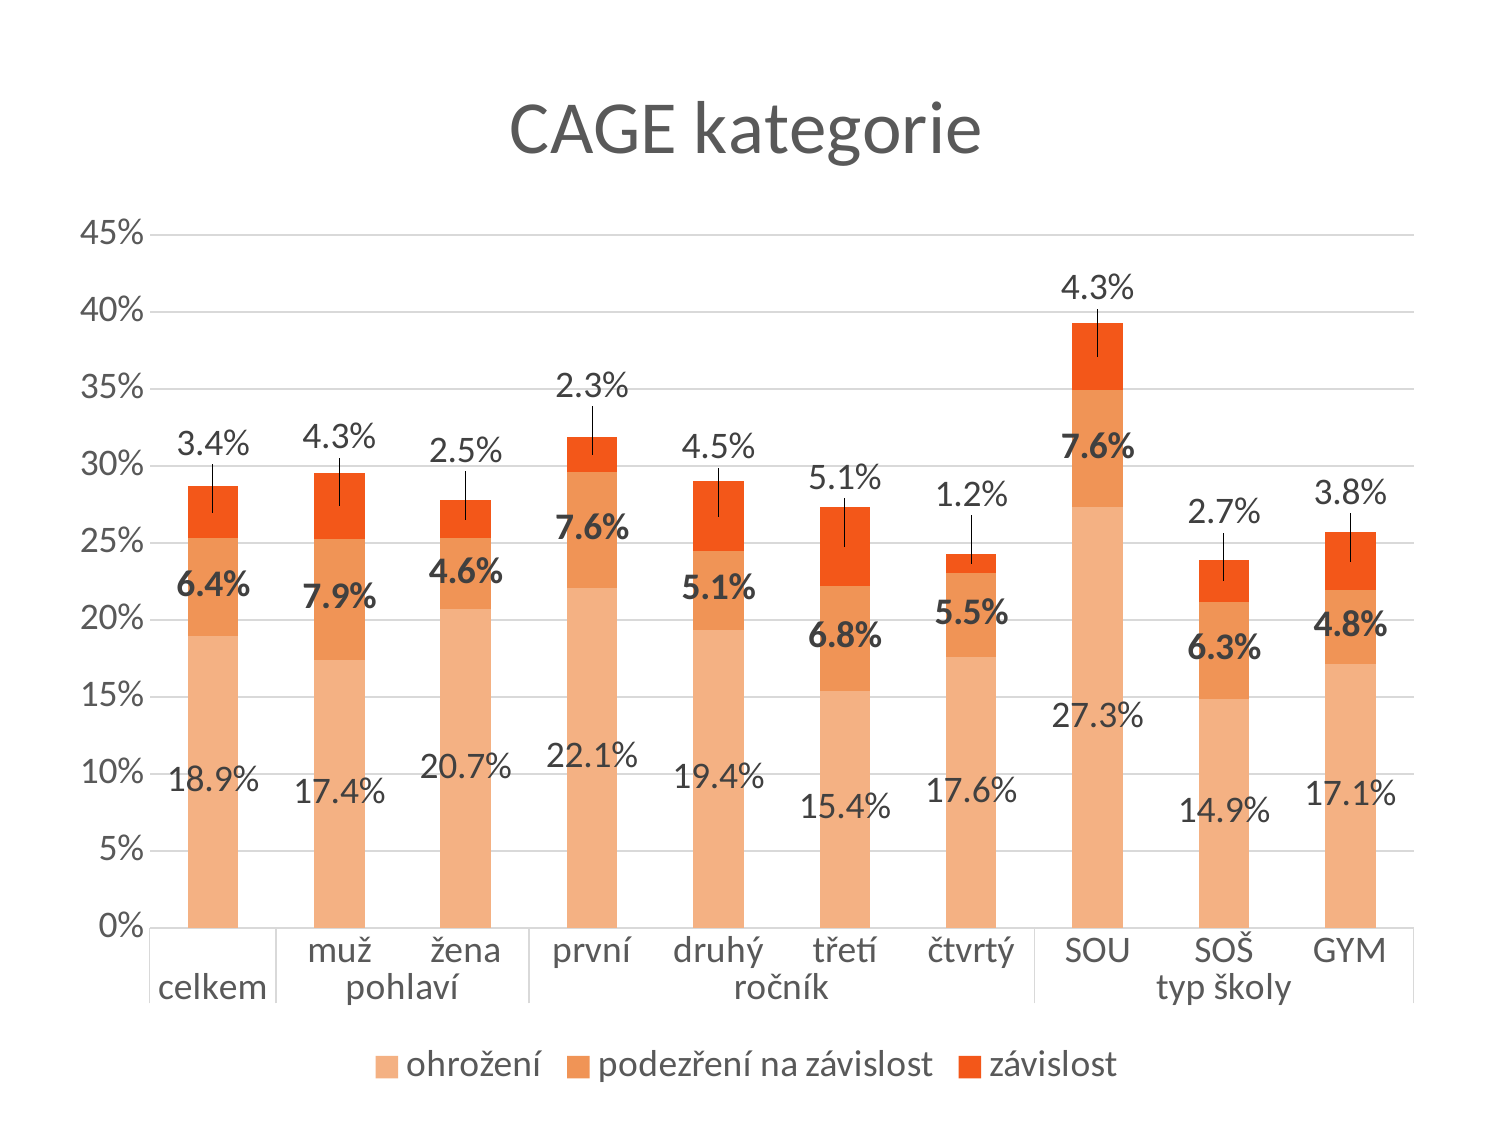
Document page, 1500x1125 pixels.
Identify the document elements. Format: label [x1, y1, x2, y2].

chart [51, 46, 1442, 1094]
